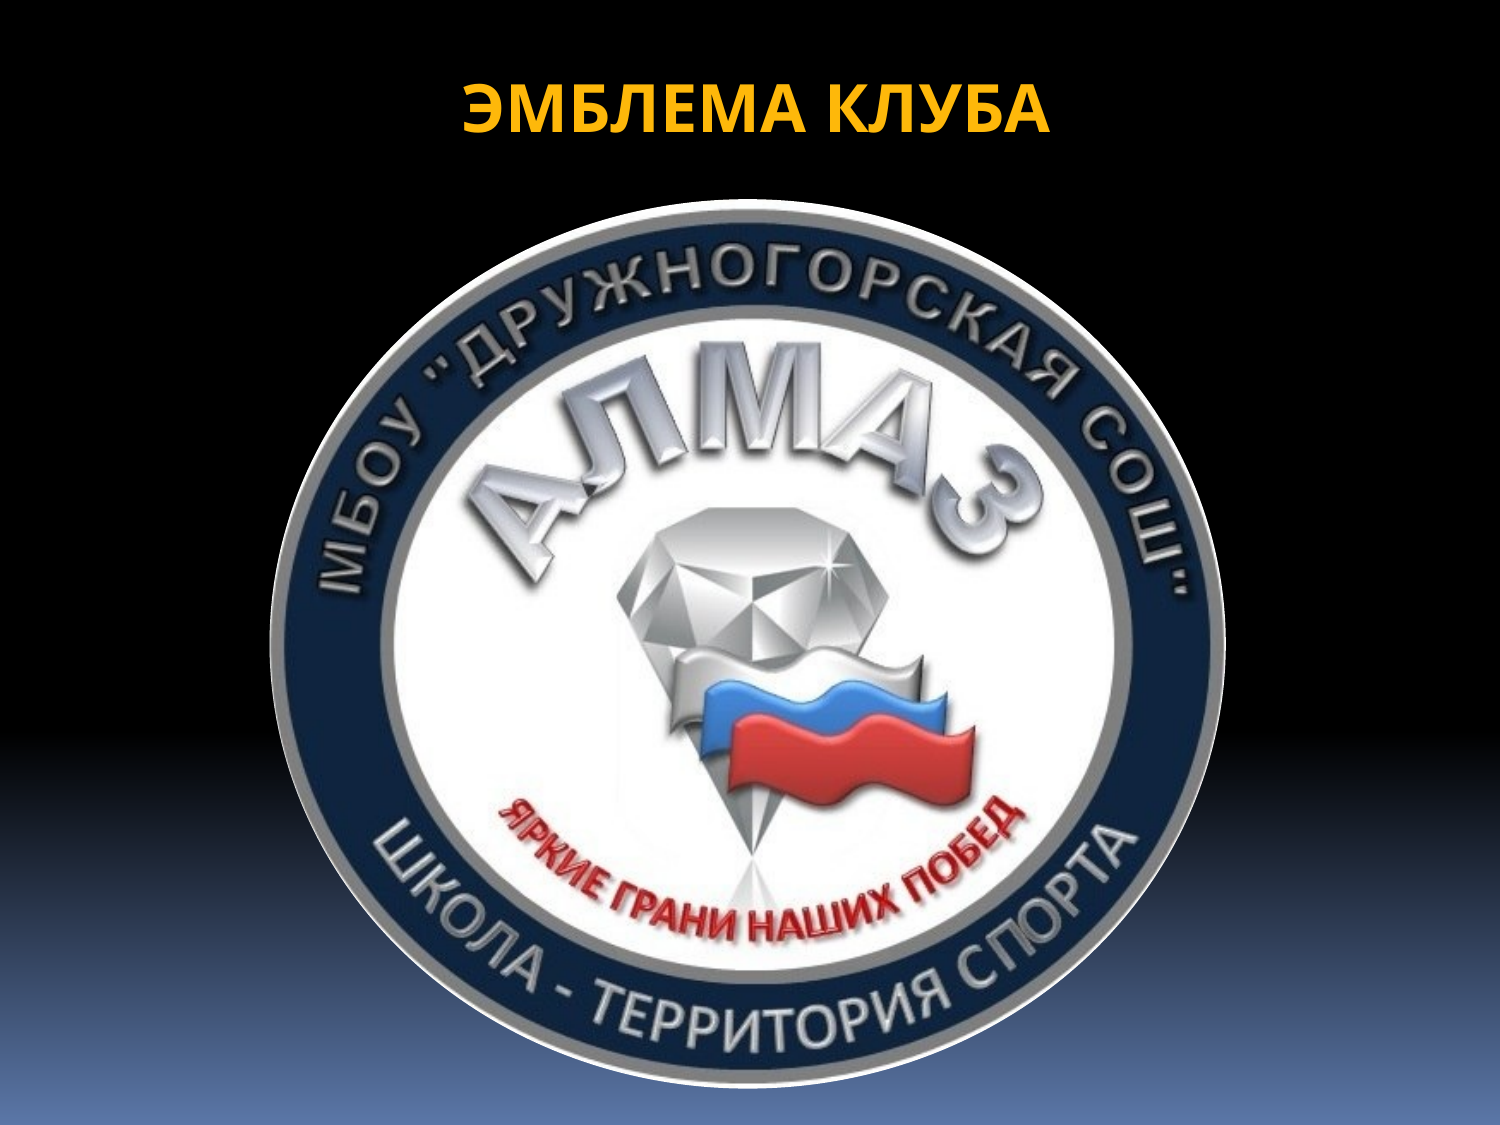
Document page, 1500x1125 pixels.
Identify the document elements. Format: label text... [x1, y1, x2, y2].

text_box ЭМБЛЕМА КЛУБА [446, 58, 1066, 154]
picture [269, 198, 1227, 1090]
